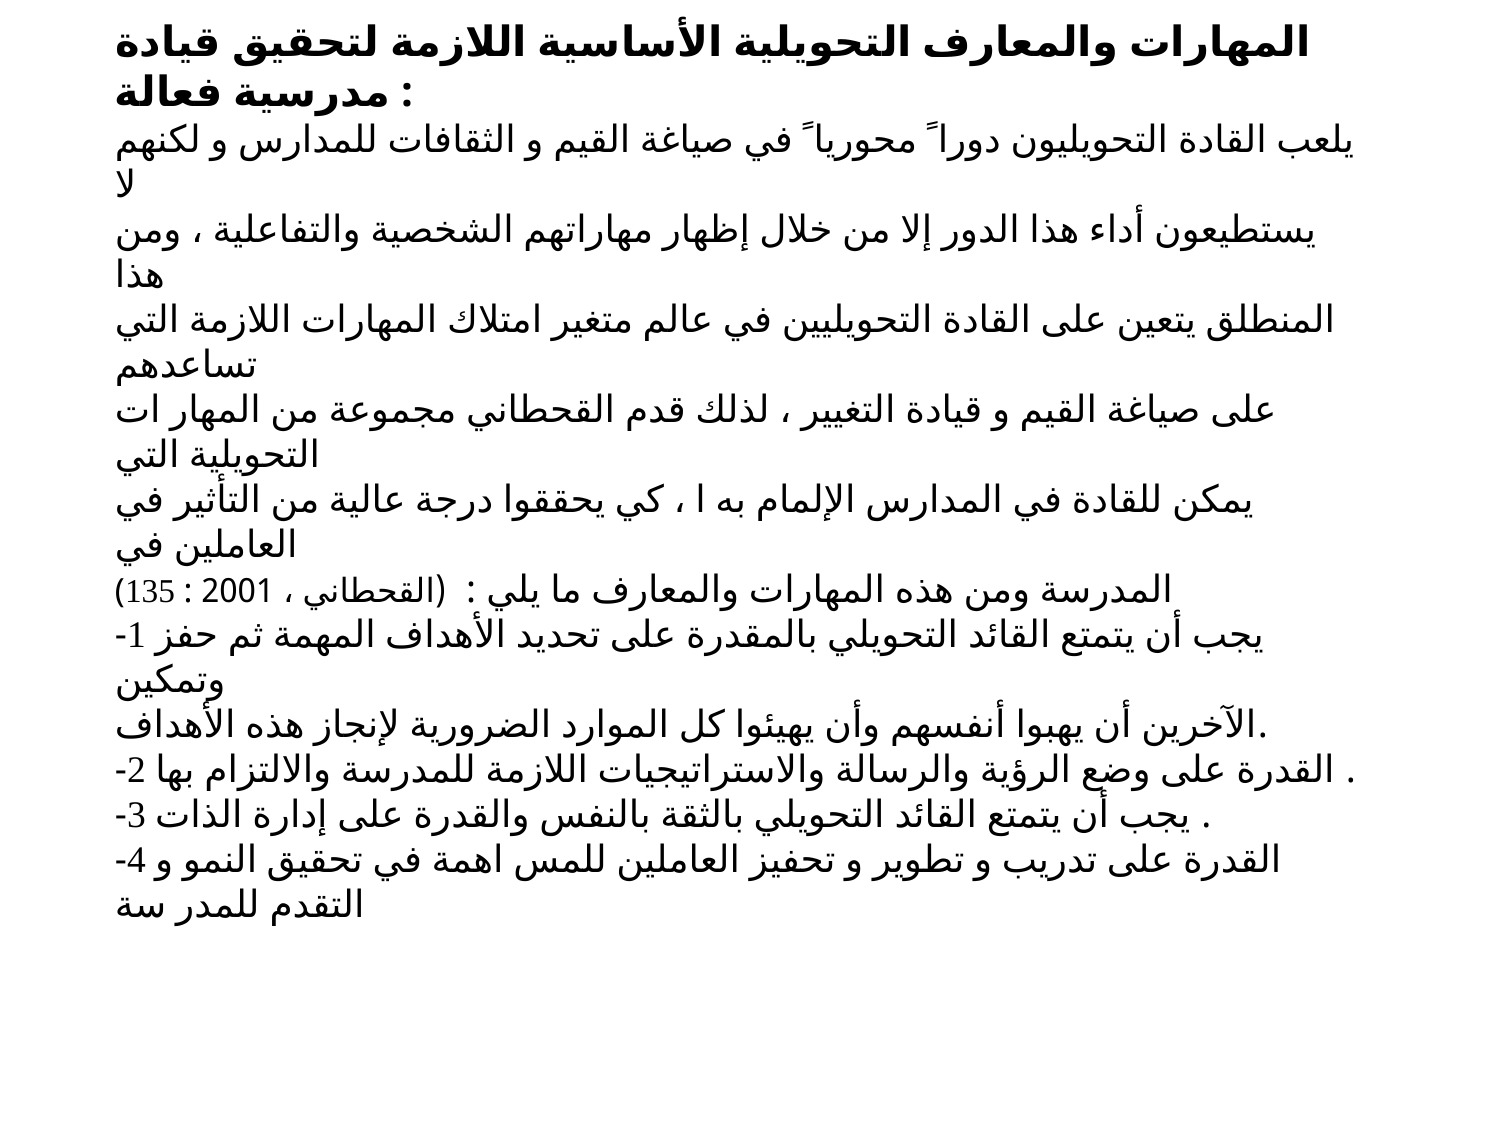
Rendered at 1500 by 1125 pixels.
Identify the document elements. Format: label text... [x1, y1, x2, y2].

text_box المهارات والمعارف التحويلية الأساسية اللازمة لتحقيق قيادة مدرسية فعالة : يلعب القادة التحويليون دورا ً محوريا ً في صياغة القيم و الثقافات للمدارس و لكنهم لا يستطيعون أداء هذا الدور إلا من خلال إظهار مهاراتهم الشخصية والتفاعلية ، ومن هذا المنطلق يتعين على القادة التحويليين في عالم متغير امتلاك المهارات اللازمة التي تساعدهم على صياغة القيم و قيادة التغيير ، لذلك قدم القحطاني مجموعة من المهار ات التحويلية التي يمكن للقادة في المدارس الإلمام به ا ، كي يحققوا درجة عالية من التأثير في العاملين في (135 : المدرسة ومن هذه المهارات والمعارف ما يلي : (القحطاني ، 2001 -1 يجب أن يتمتع القائد التحويلي بالمقدرة على تحديد الأهداف المهمة ثم حفز وتمكين الآخرين أن يهبوا أنفسهم وأن يهيئوا كل الموارد الضرورية لإنجاز هذه الأهداف. -2 القدرة على وضع الرؤية والرسالة والاستراتيجيات اللازمة للمدرسة والالتزام بها . -3 يجب أن يتمتع القائد التحويلي بالثقة بالنفس والقدرة على إدارة الذات . -4 القدرة على تدريب و تطوير و تحفيز العاملين للمس اهمة في تحقيق النمو و التقدم للمدر سة [100, 7, 1376, 932]
